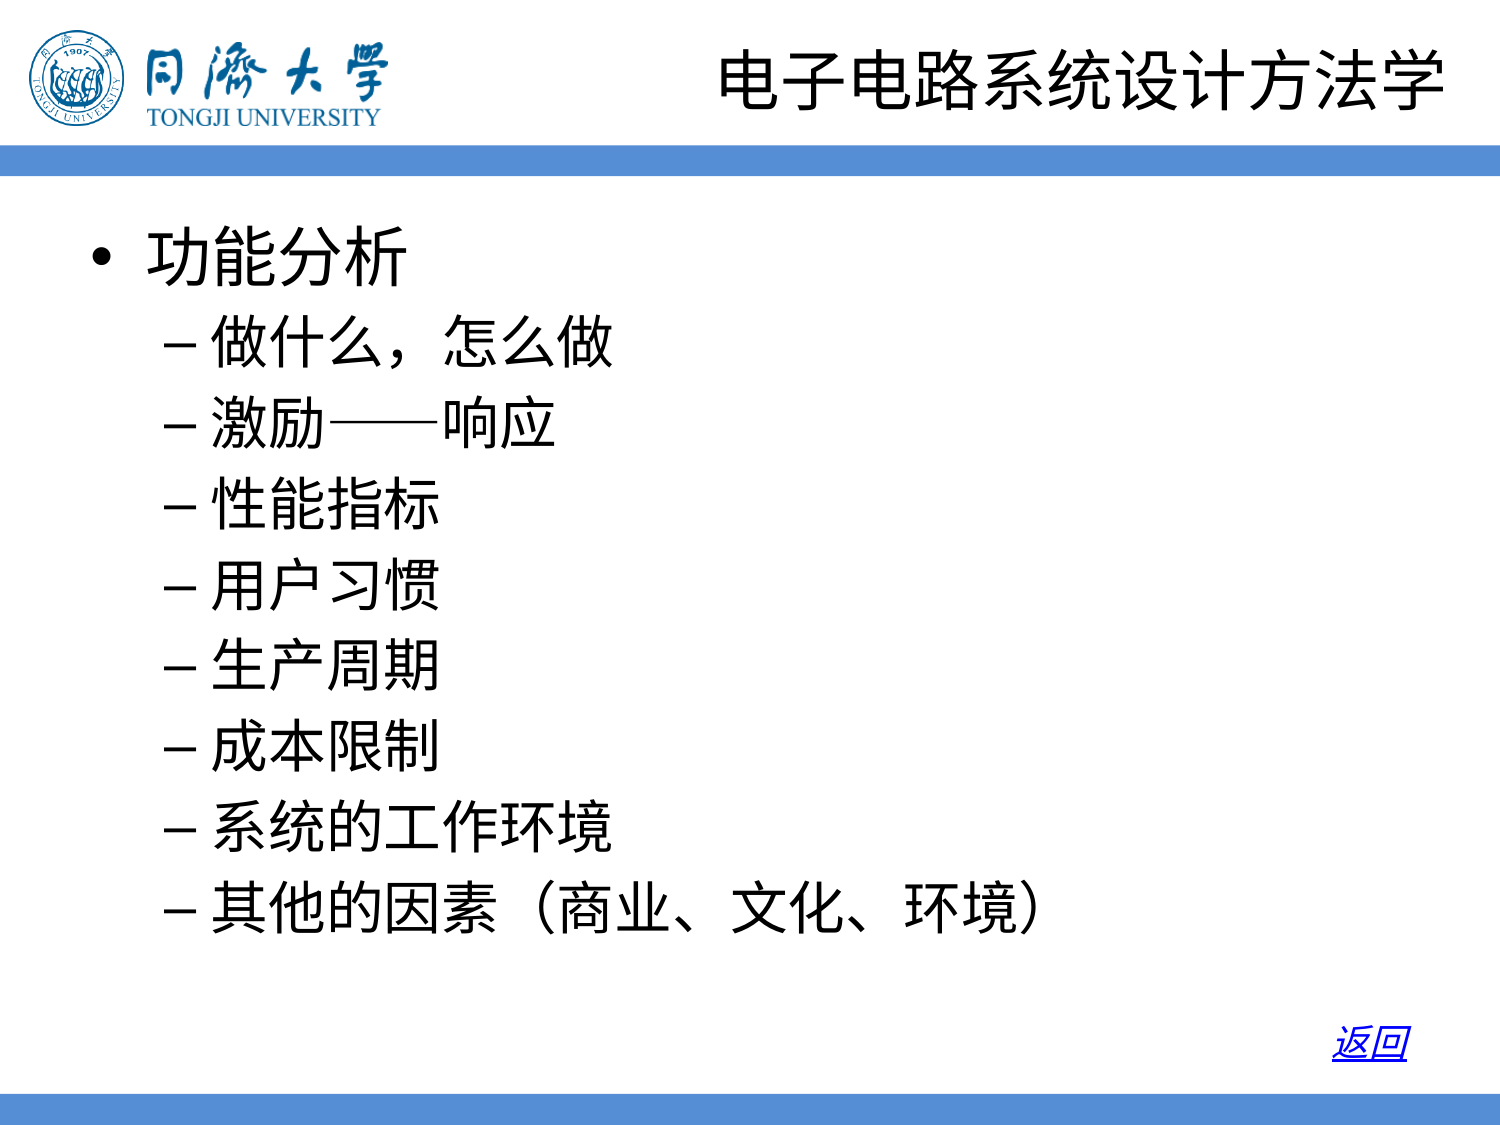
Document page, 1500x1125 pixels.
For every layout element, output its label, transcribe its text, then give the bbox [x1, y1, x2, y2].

title 电子电路系统设计方法学 [667, 12, 1494, 146]
list 功能分析 做什么，怎么做 激励——响应 性能指标 用户习惯 生产周期 成本限制 系统的工作环境 其他的因素（商业、文化、环境） [75, 208, 1425, 951]
picture [147, 42, 388, 126]
text_box 返回 [1316, 1011, 1424, 1081]
picture [29, 30, 124, 126]
